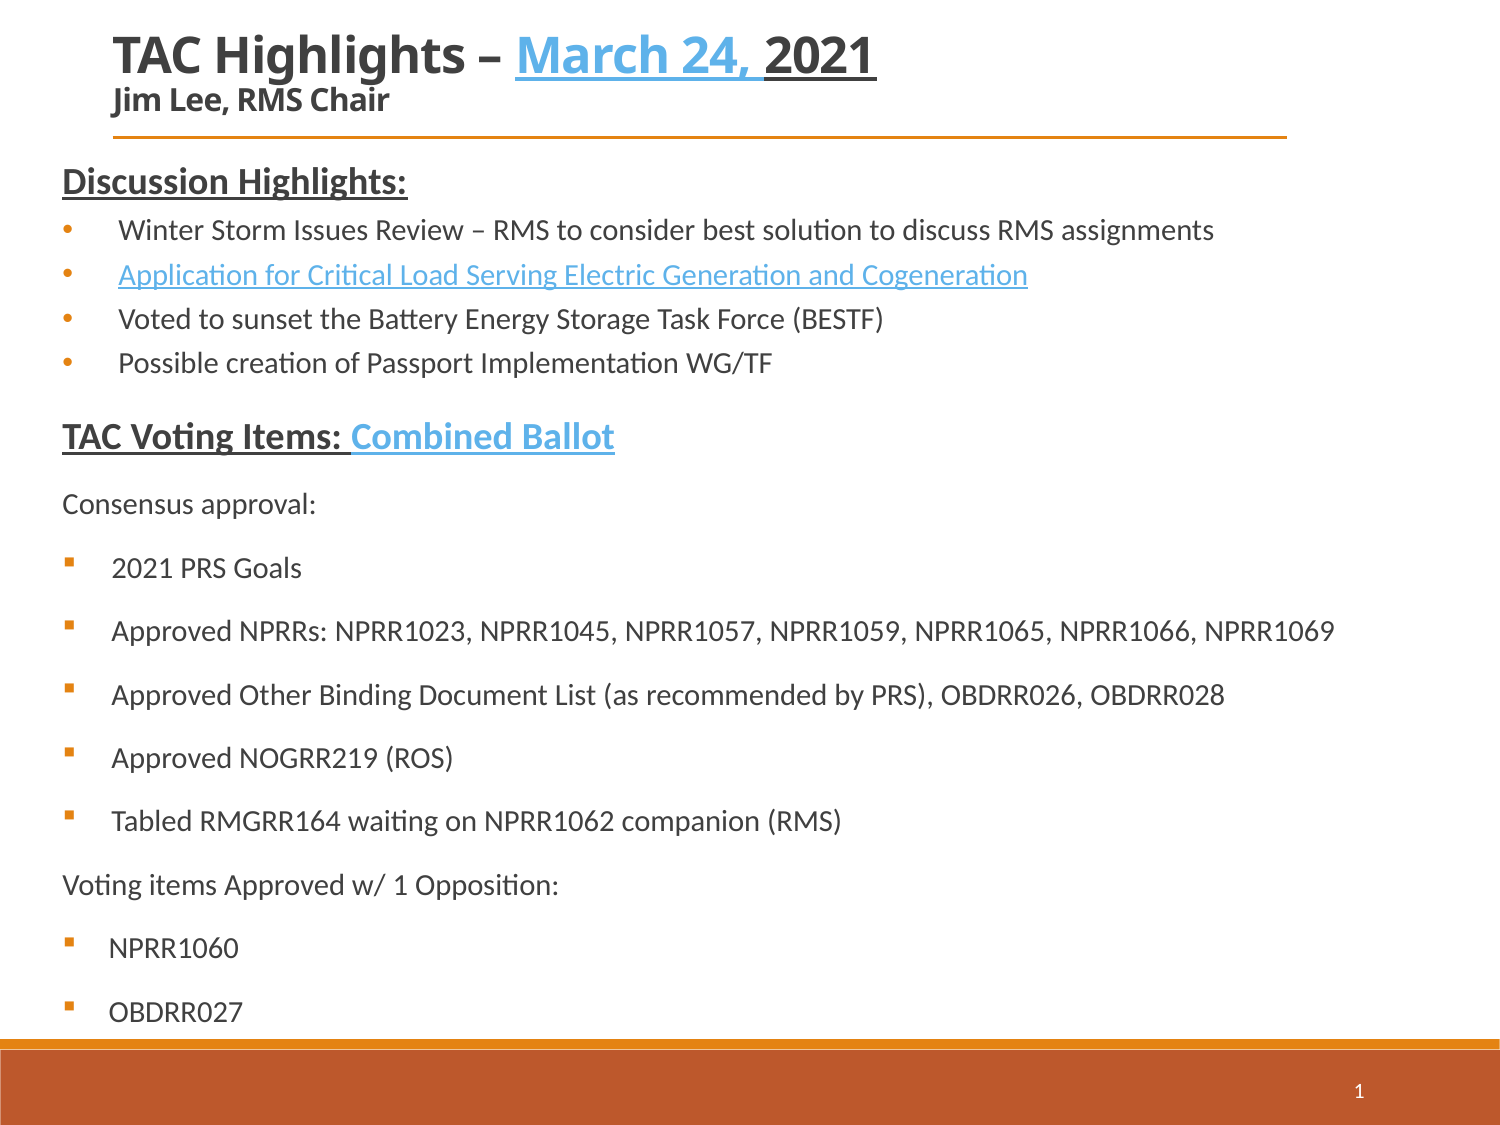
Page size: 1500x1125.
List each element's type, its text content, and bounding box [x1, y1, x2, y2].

slide_number 1 [1218, 1059, 1380, 1120]
title TAC Highlights – March 24, 2021 Jim Lee, RMS Chair [97, 19, 1332, 125]
list Discussion Highlights: Winter Storm Issues Review – RMS to consider best solution to discuss RMS assignments Application for Critical Load Serving Electric Generation and Cogeneration Voted to sunset the Battery Energy Storage Task Force (BESTF) Possible creation of Passport Implementation WG/TF TAC Voting Items: Combined Ballot Consensus approval: 2021 PRS Goals Approved NPRRs: NPRR1023, NPRR1045, NPRR1057, NPRR1059, NPRR1065, NPRR1066, NPRR1069 Approved Other Binding Document List (as recommended by PRS), OBDRR026, OBDRR028 Approved NOGRR219 (ROS) Tabled RMGRR164 waiting on NPRR1062 companion (RMS) Voting items Approved w/ 1 Opposition: NPRR1060 OBDRR027 [62, 137, 1380, 1038]
